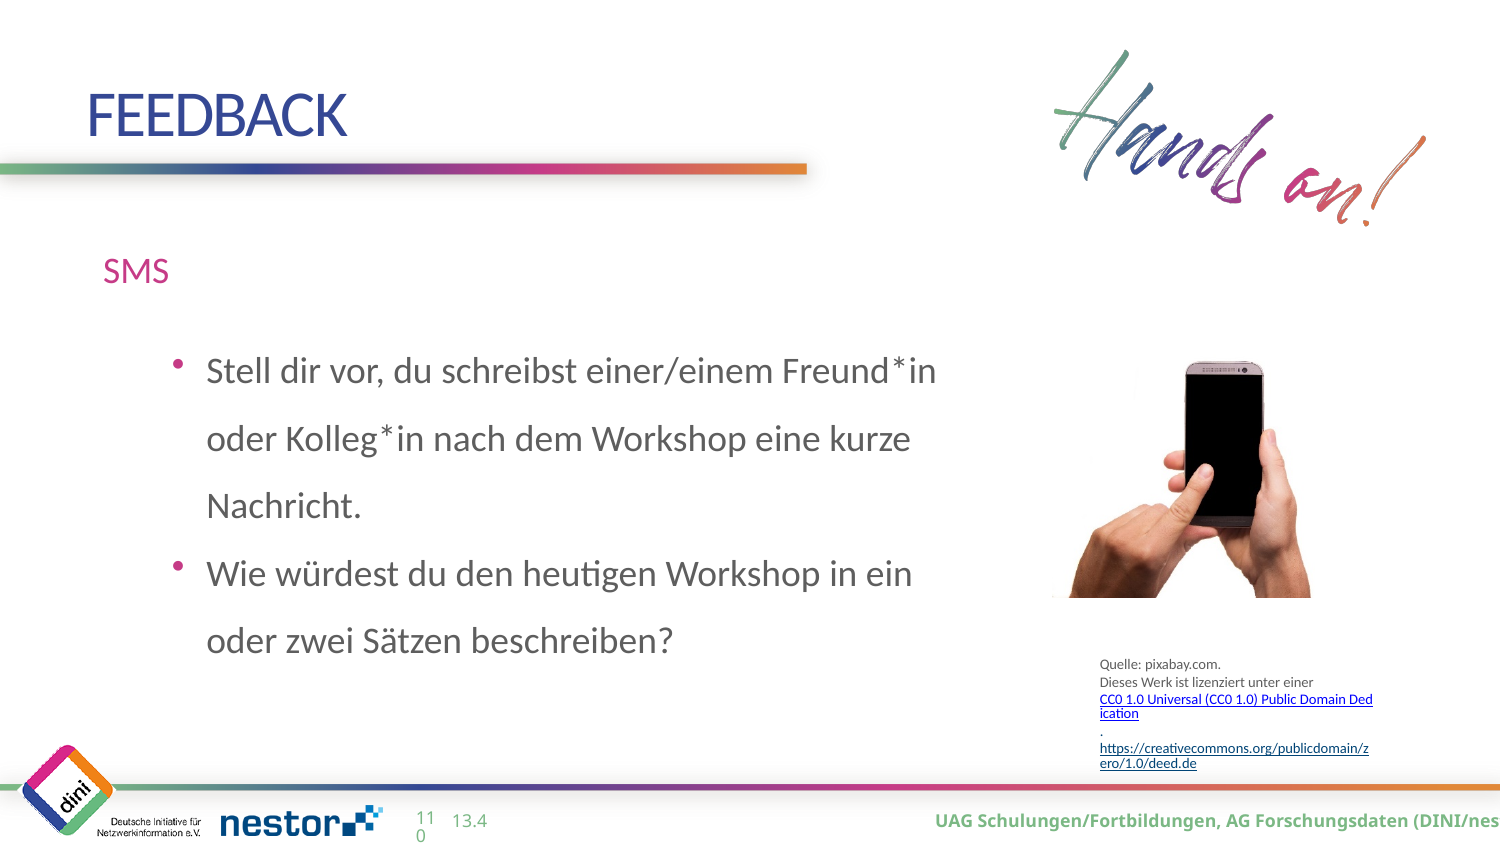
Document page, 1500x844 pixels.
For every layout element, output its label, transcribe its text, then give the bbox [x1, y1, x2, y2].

text_box Quelle: pixabay.com. Dieses Werk ist lizenziert unter einer CC0 1.0 Universal (CC0 1.0) Public Domain Dedication. https://creativecommons.org/publicdomain/zero/1.0/deed.de [1085, 647, 1389, 785]
picture [0, 731, 1500, 844]
picture [0, 138, 837, 204]
picture [1280, 819, 1289, 825]
picture [1051, 350, 1423, 598]
picture [1035, 49, 1426, 238]
slide_number 109 [406, 801, 454, 841]
list Stell dir vor, du schreibst einer/einem Freund*in oder Kolleg*in nach dem Workshop eine kurze Nachricht. Wie würdest du den heutigen Workshop in ein oder zwei Sätzen beschreiben? [157, 316, 963, 773]
picture [1423, 817, 1428, 825]
list SMS [88, 238, 1432, 301]
text_box 13.4 [433, 801, 502, 838]
title Feedback [77, 61, 1423, 158]
